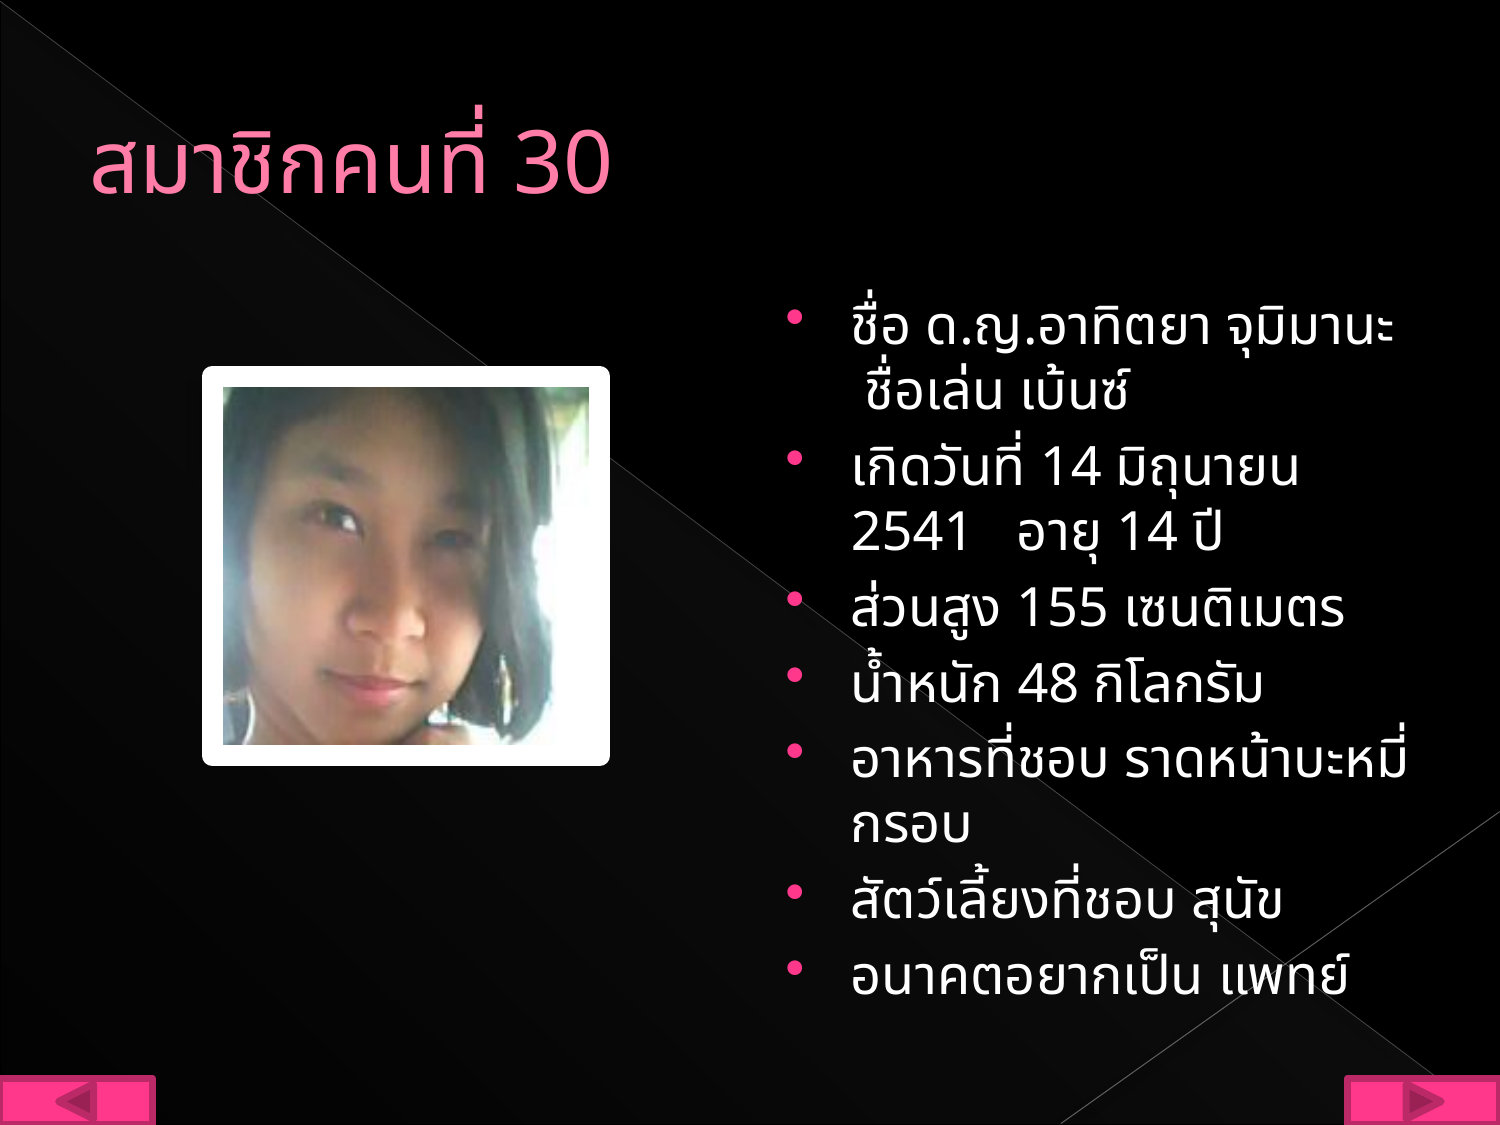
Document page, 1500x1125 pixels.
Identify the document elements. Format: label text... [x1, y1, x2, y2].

text_box [0, 1075, 156, 1125]
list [222, 386, 590, 746]
title สมาชิกคนที่ 30 [75, 43, 1425, 274]
text_box [1344, 1075, 1500, 1125]
list ชื่อ ด.ญ.อาทิตยา จุมิมานะ ชื่อเล่น เบ้นซ์ เกิดวันที่ 14 มิถุนายน 2541 อายุ 14 ปี ส่วนสูง 155 เซนติเมตร น้ำหนัก 48 กิโลกรัม อาหารที่ชอบ ราดหน้าบะหมี่กรอบ สัตว์เลี้ยงที่ชอบ สุนัข อนาคตอยากเป็น แพทย์ [762, 282, 1425, 1025]
